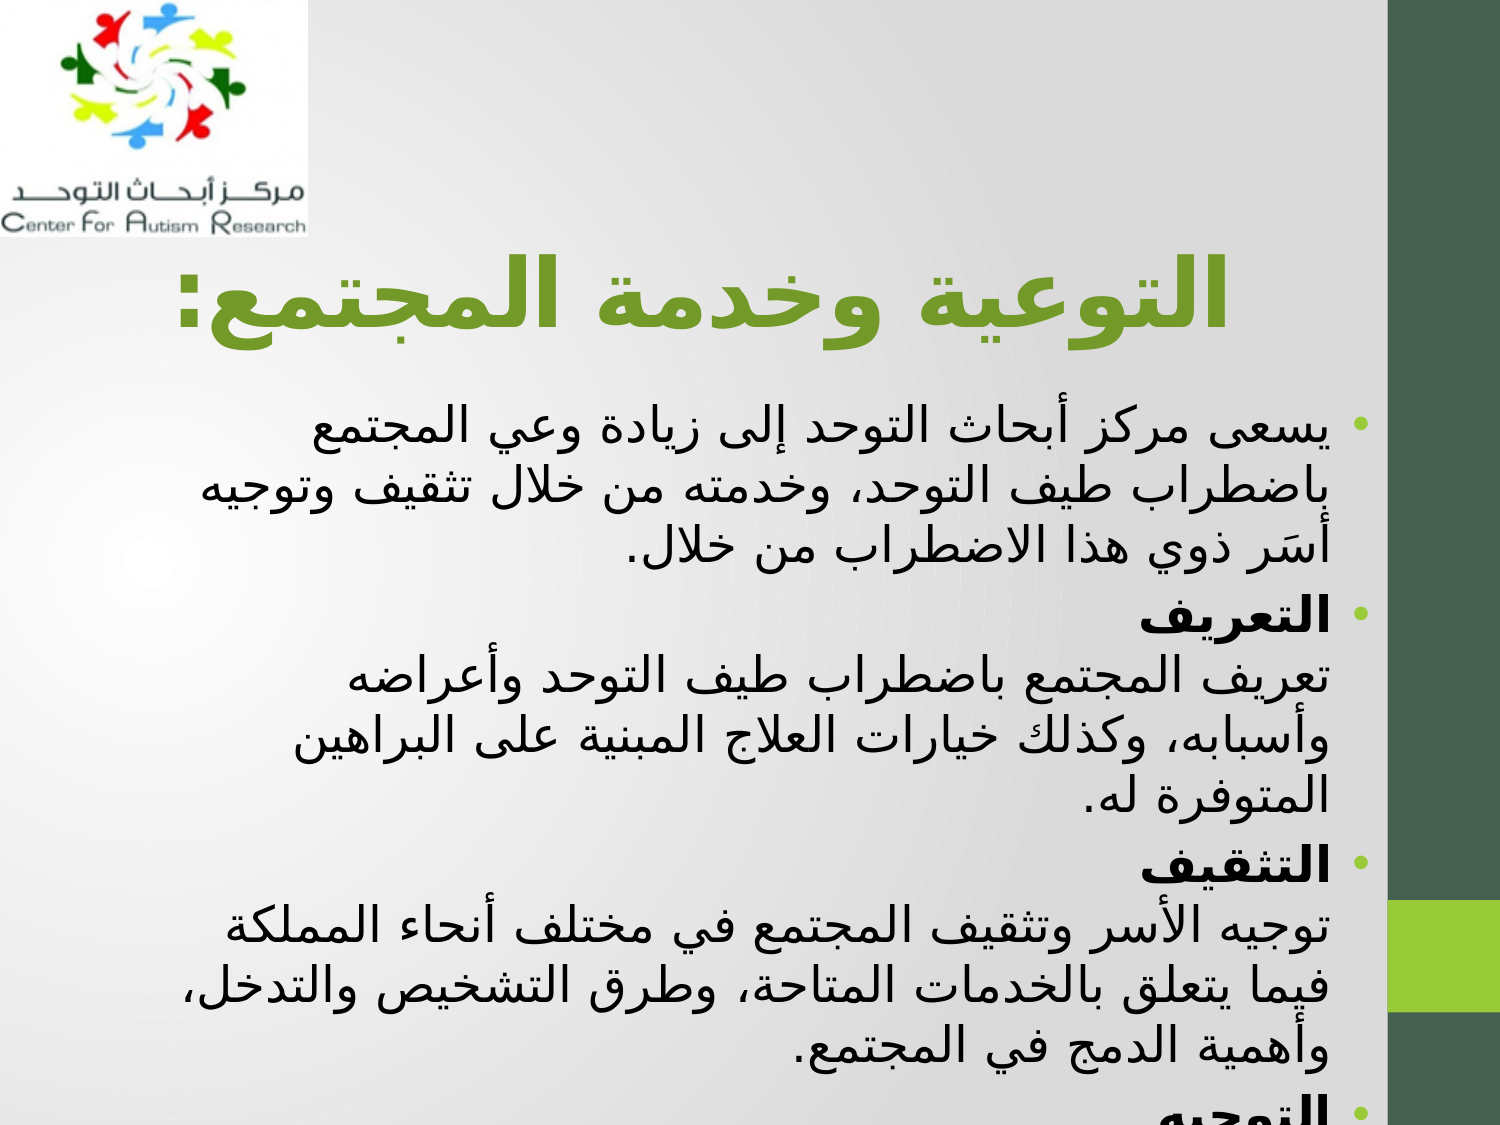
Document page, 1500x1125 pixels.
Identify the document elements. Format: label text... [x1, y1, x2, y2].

list يسعى مركز أبحاث التوحد إلى زيادة وعي المجتمع باضطراب طيف التوحد، وخدمته من خلال تثقيف وتوجيه أسَر ذوي هذا الاضطراب من خلال. التعريف تعريف المجتمع باضطراب طيف التوحد وأعراضه وأسبابه، وكذلك خيارات العلاج المبنية على البراهين المتوفرة له. التثقيف توجيه الأسر وتثقيف المجتمع في مختلف أنحاء المملكة فيما يتعلق بالخدمات المتاحة، وطرق التشخيص والتدخل، وأهمية الدمج في المجتمع. التوجيه تثقيف الأُسَر وتدريبها على كيفية التعامل مع أطفالهم من خلال ورش العمل والمحاضرات لمساعدتهم على التكيُّف مع التحديات المصاحبة لهذا الاضطراب. [153, 385, 1404, 1125]
title التوعية وخدمة المجتمع: [76, 195, 1327, 384]
picture [0, 0, 308, 237]
